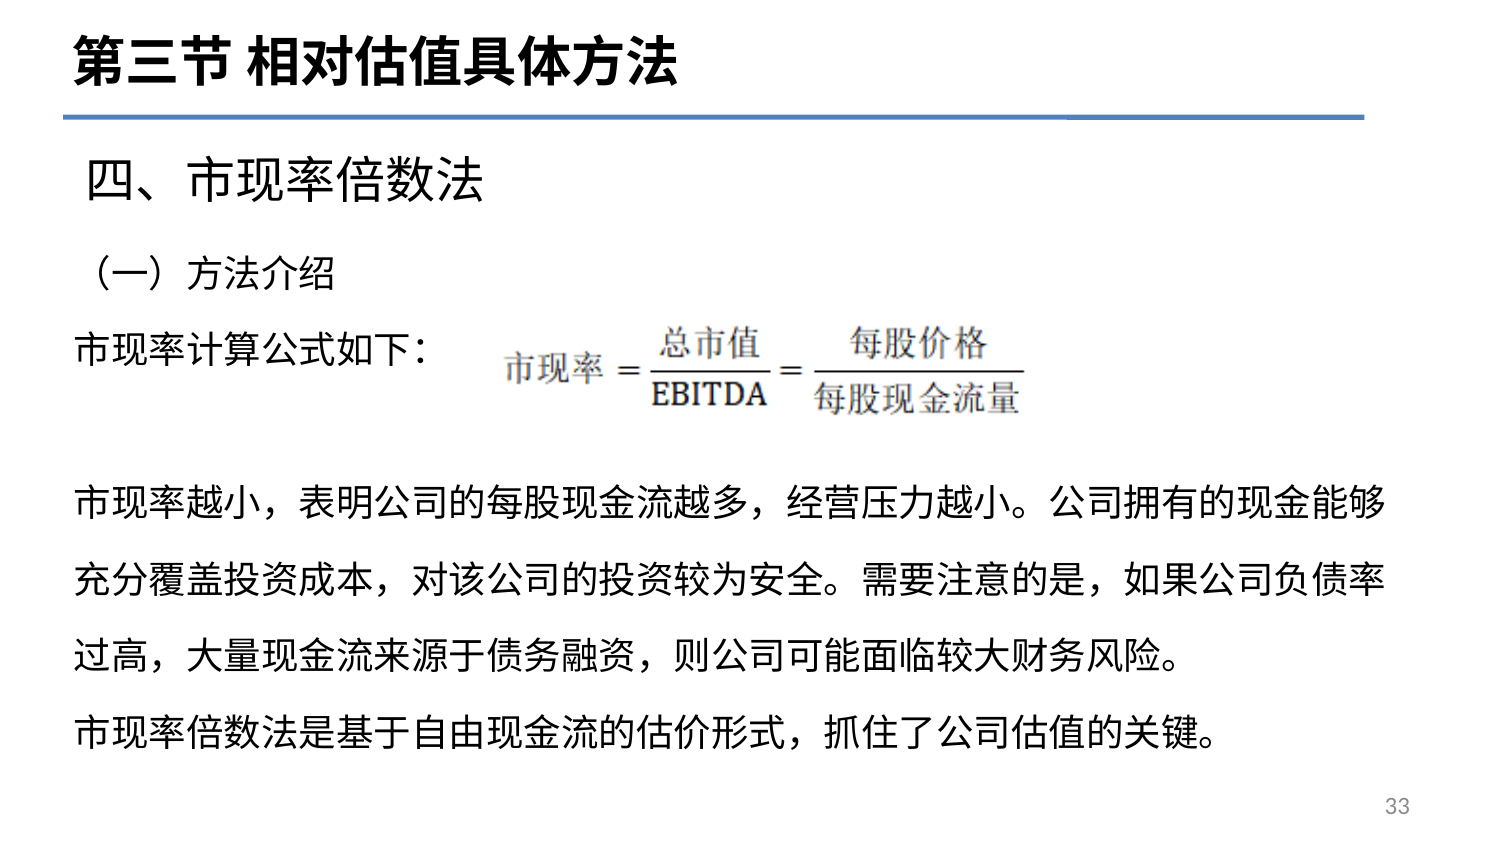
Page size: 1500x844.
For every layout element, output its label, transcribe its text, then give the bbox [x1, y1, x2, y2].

text_box 第三节 相对估值具体方法 [56, 11, 1407, 107]
list （一）方法介绍 市现率计算公式如下： 市现率越小，表明公司的每股现金流越多，经营压力越小。公司拥有的现金能够充分覆盖投资成本，对该公司的投资较为安全。需要注意的是，如果公司负债率过高，大量现金流来源于债务融资，则公司可能面临较大财务风险。 市现率倍数法是基于自由现金流的估价形式，抓住了公司估值的关键。 [58, 210, 1409, 768]
picture [445, 292, 1095, 446]
slide_number 33 [1074, 782, 1425, 827]
title 四、市现率倍数法 [70, 93, 1421, 235]
